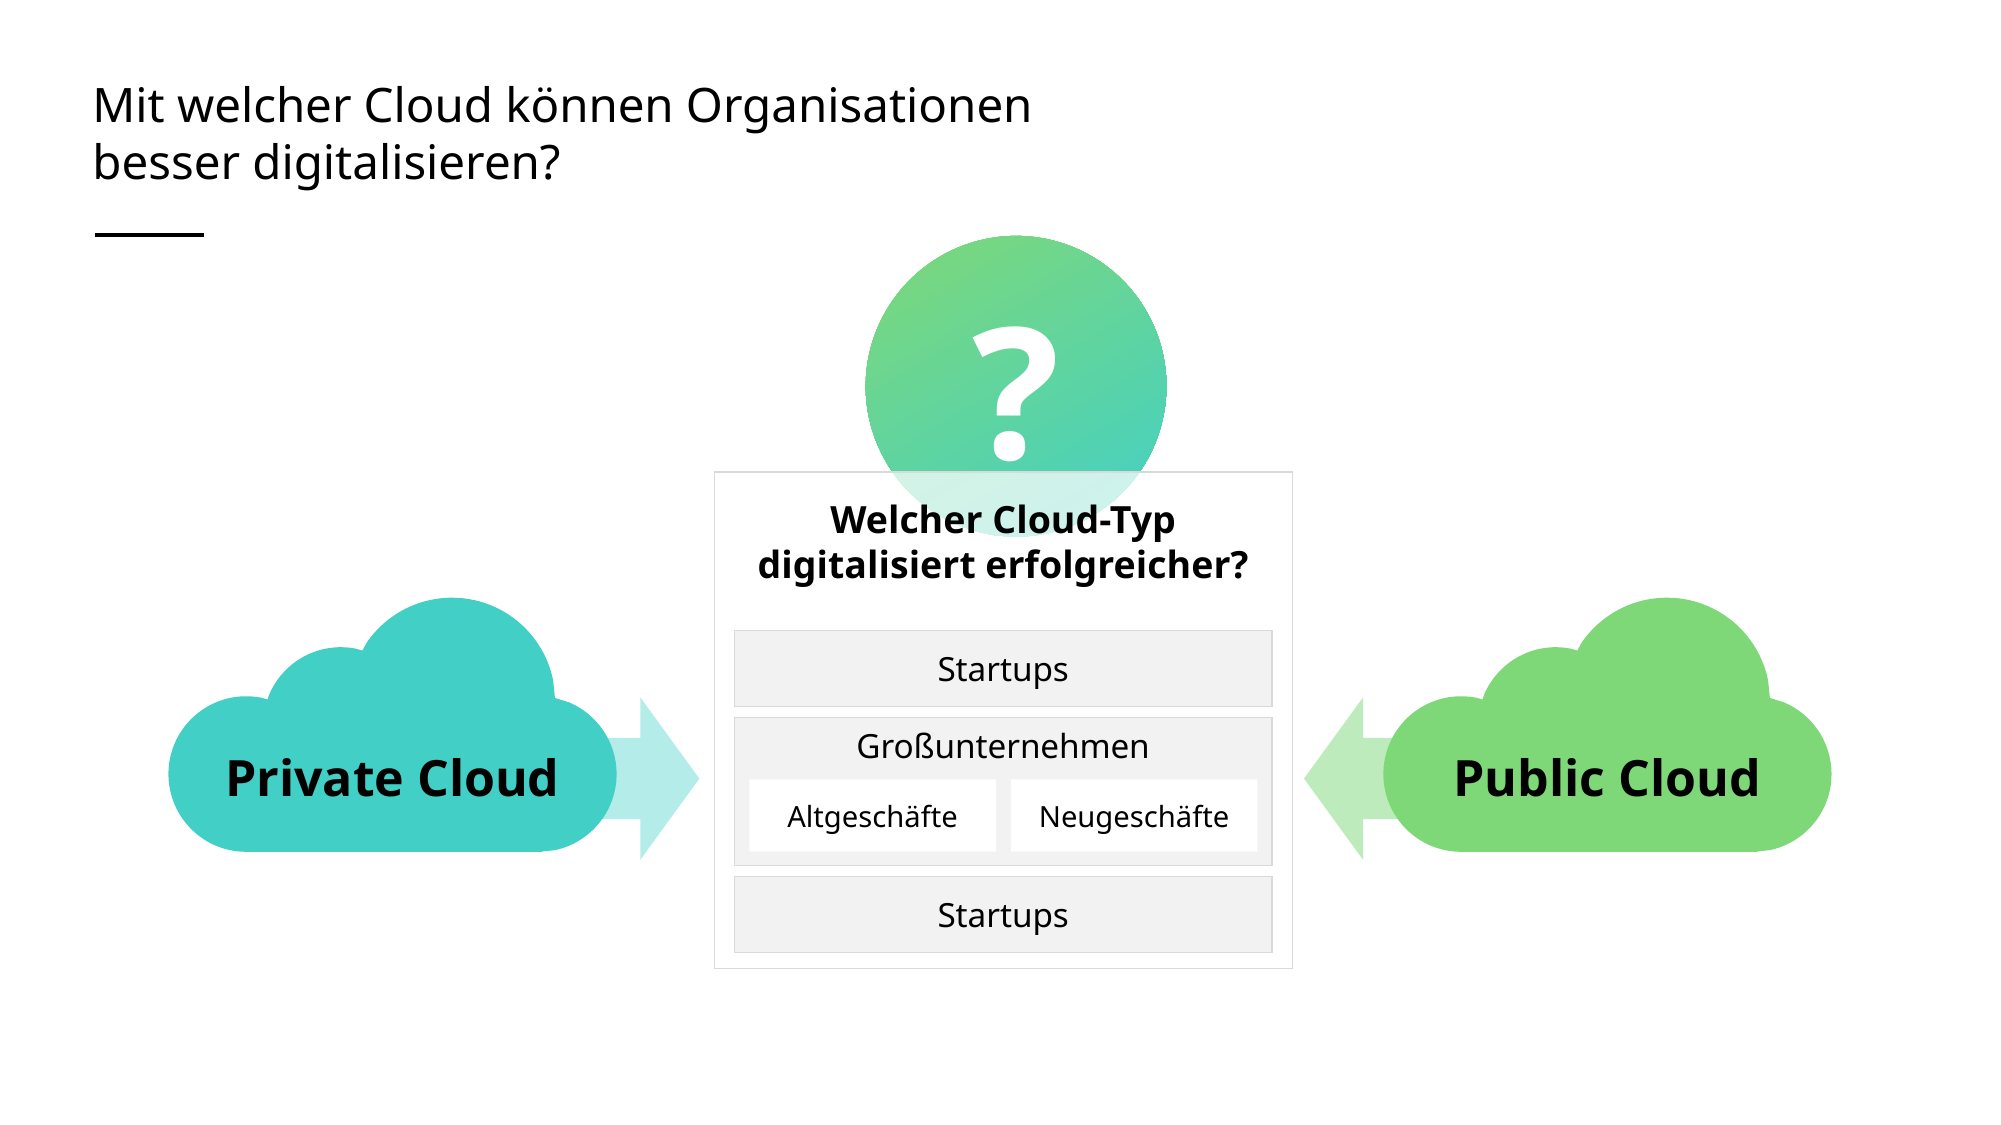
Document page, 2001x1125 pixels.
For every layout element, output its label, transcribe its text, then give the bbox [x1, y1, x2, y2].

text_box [168, 235, 1832, 969]
title Mit welcher Cloud können Organisationen besser digitalisieren? [77, 67, 1803, 197]
